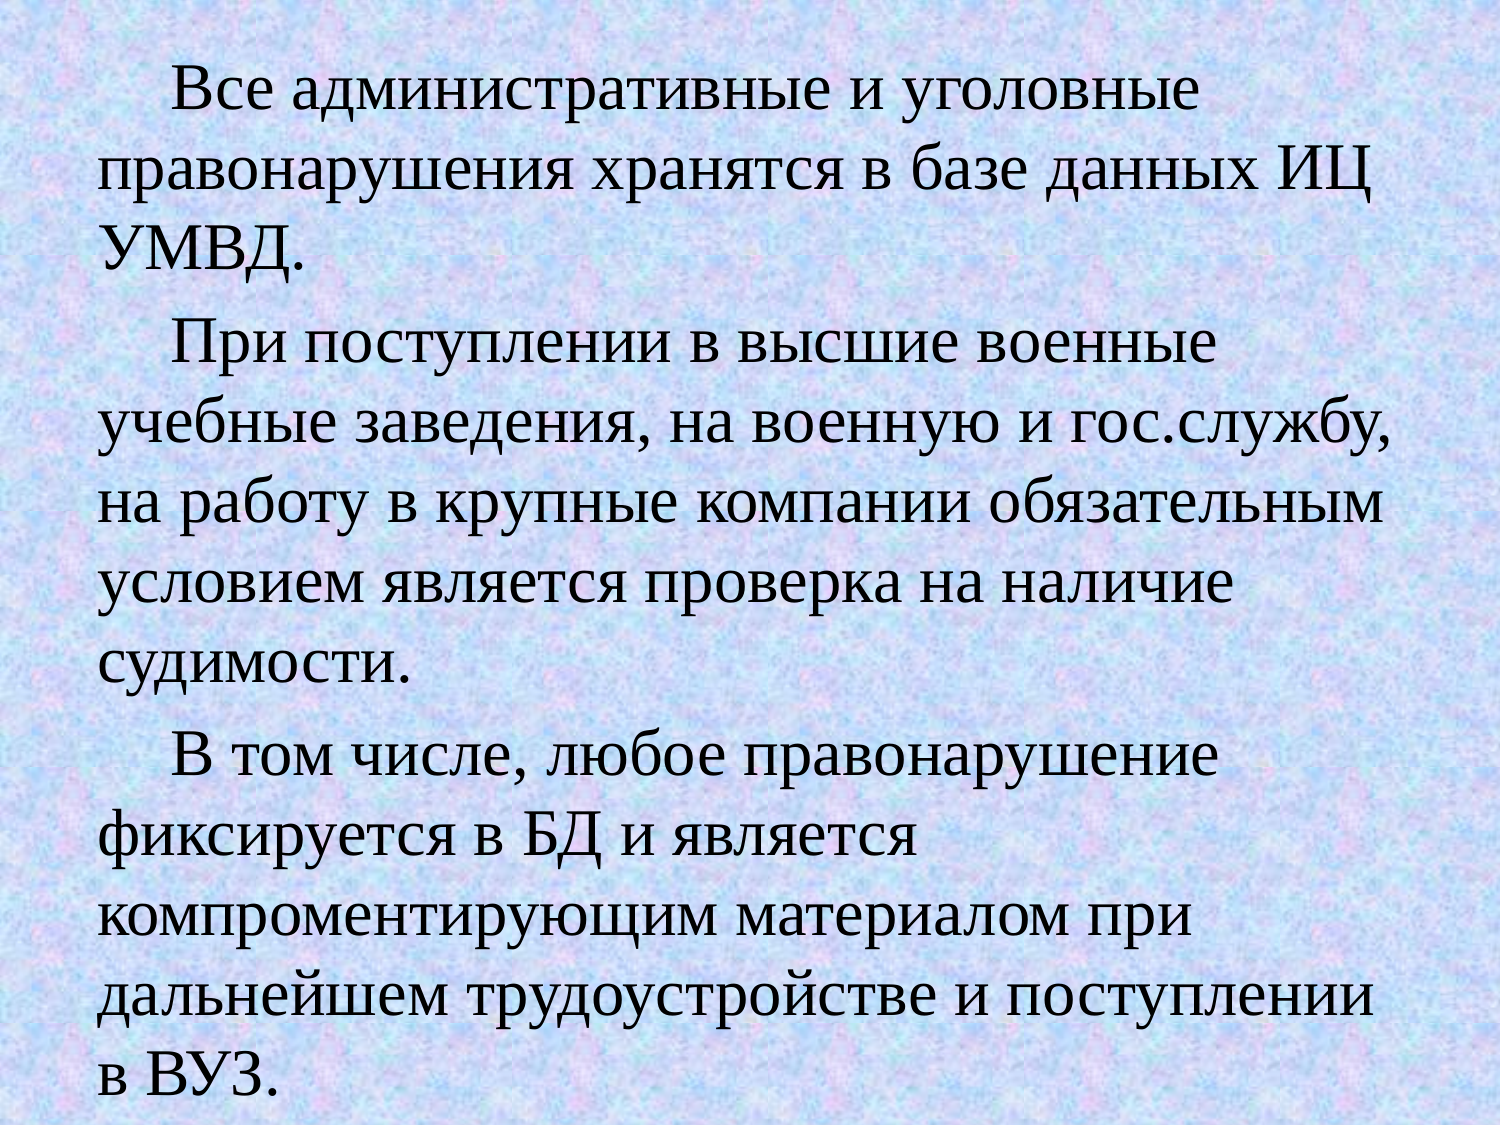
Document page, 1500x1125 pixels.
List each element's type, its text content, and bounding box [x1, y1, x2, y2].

picture [0, 0, 1500, 1125]
list Все административные и уголовные правонарушения хранятся в базе данных ИЦ УМВД. При поступлении в высшие военные учебные заведения, на военную и гос.службу, на работу в крупные компании обязательным условием является проверка на наличие судимости. В том числе, любое правонарушение фиксируется в БД и является компроментирующим материалом при дальнейшем трудоустройстве и поступлении в ВУЗ. [81, 34, 1426, 924]
